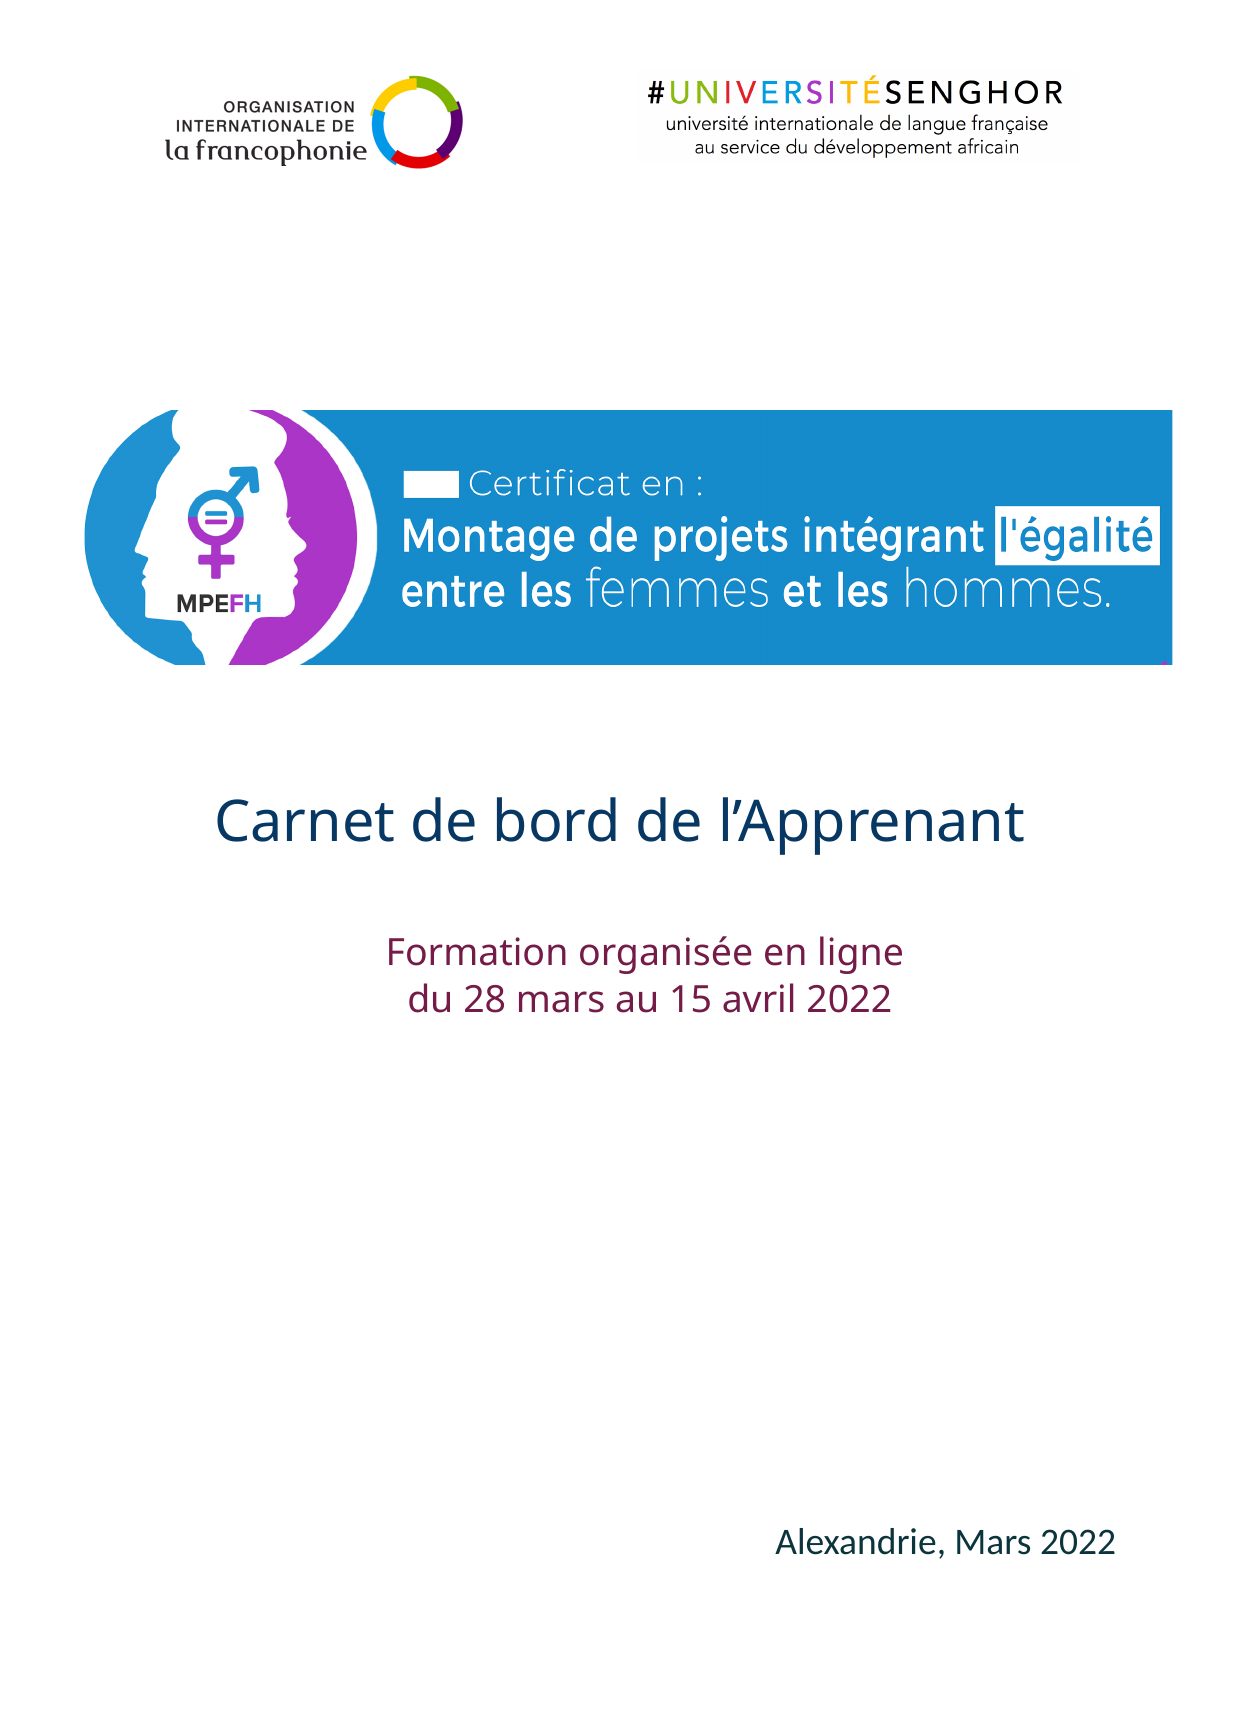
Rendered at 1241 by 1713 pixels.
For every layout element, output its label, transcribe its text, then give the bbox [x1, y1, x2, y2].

picture [74, 410, 1173, 666]
picture [161, 69, 467, 187]
subtitle Formation organisée en ligne du 28 mars au 15 avril 2022 [177, 914, 1123, 1031]
text_box Alexandrie, Mars 2022 [739, 1502, 1152, 1578]
subtitle Carnet de bord de l’Apprenant [80, 765, 1160, 882]
picture [635, 69, 1079, 163]
